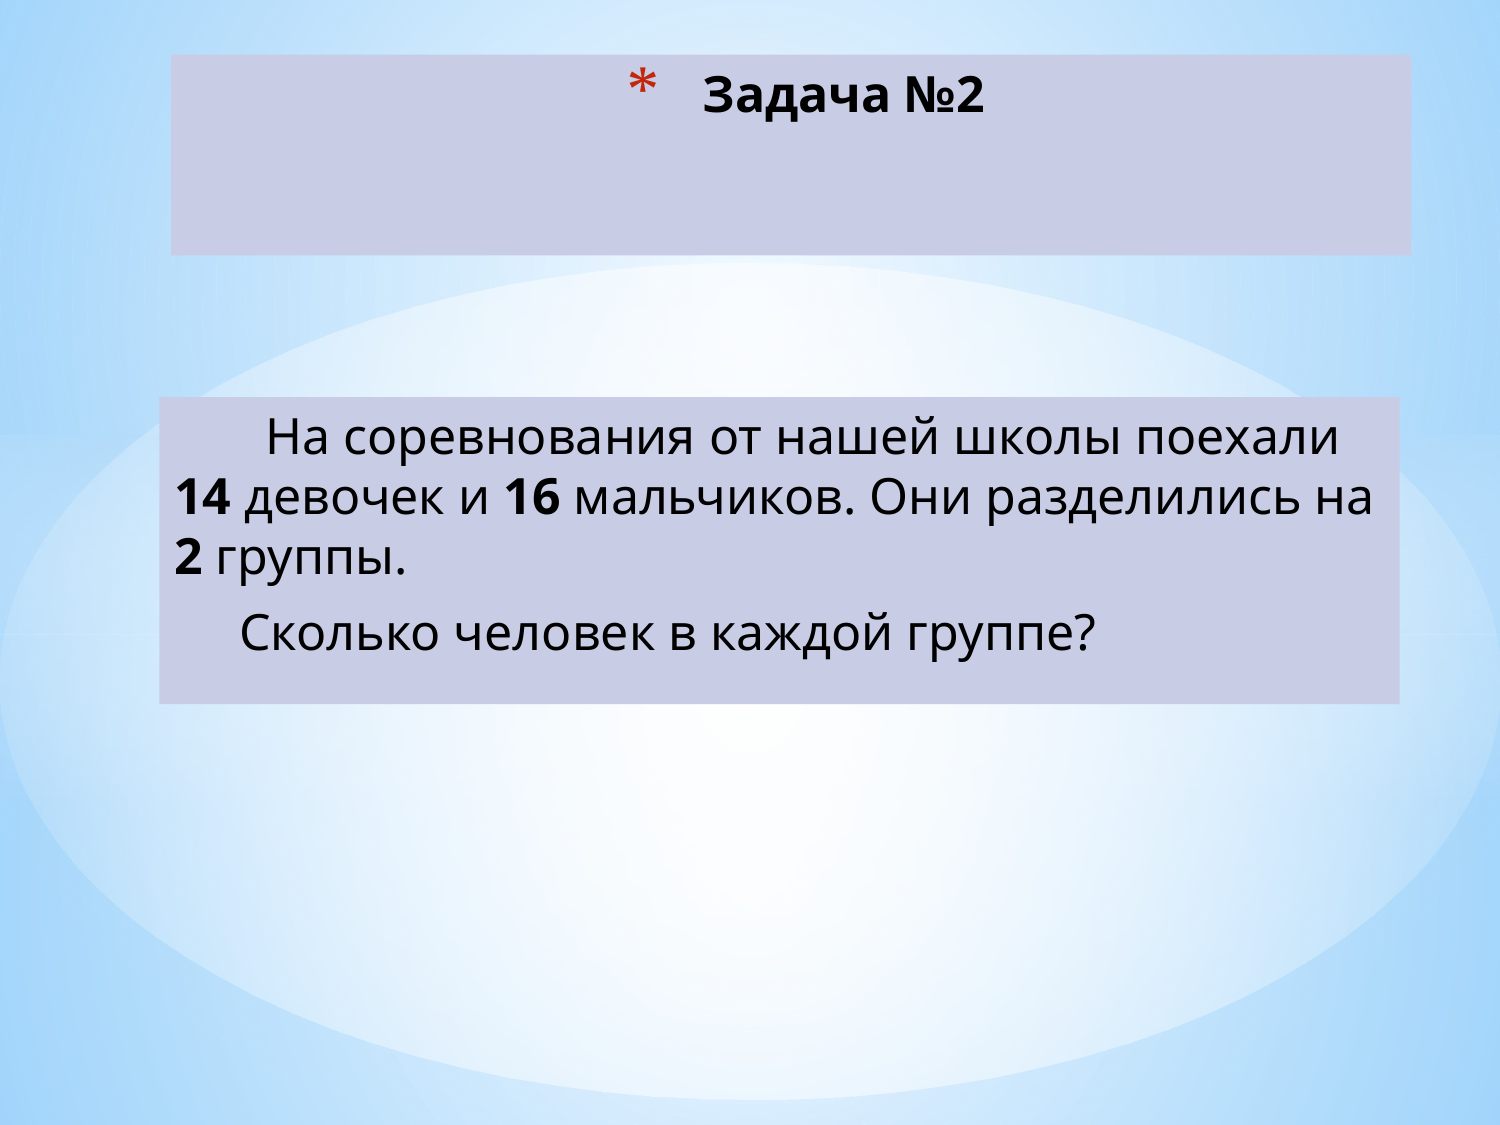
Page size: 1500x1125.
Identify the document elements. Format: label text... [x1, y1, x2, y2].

title Задача №2 [171, 54, 1412, 256]
subtitle На соревнования от нашей школы поехали 14 девочек и 16 мальчиков. Они разделились на 2 группы. Сколько человек в каждой группе? [159, 397, 1400, 705]
